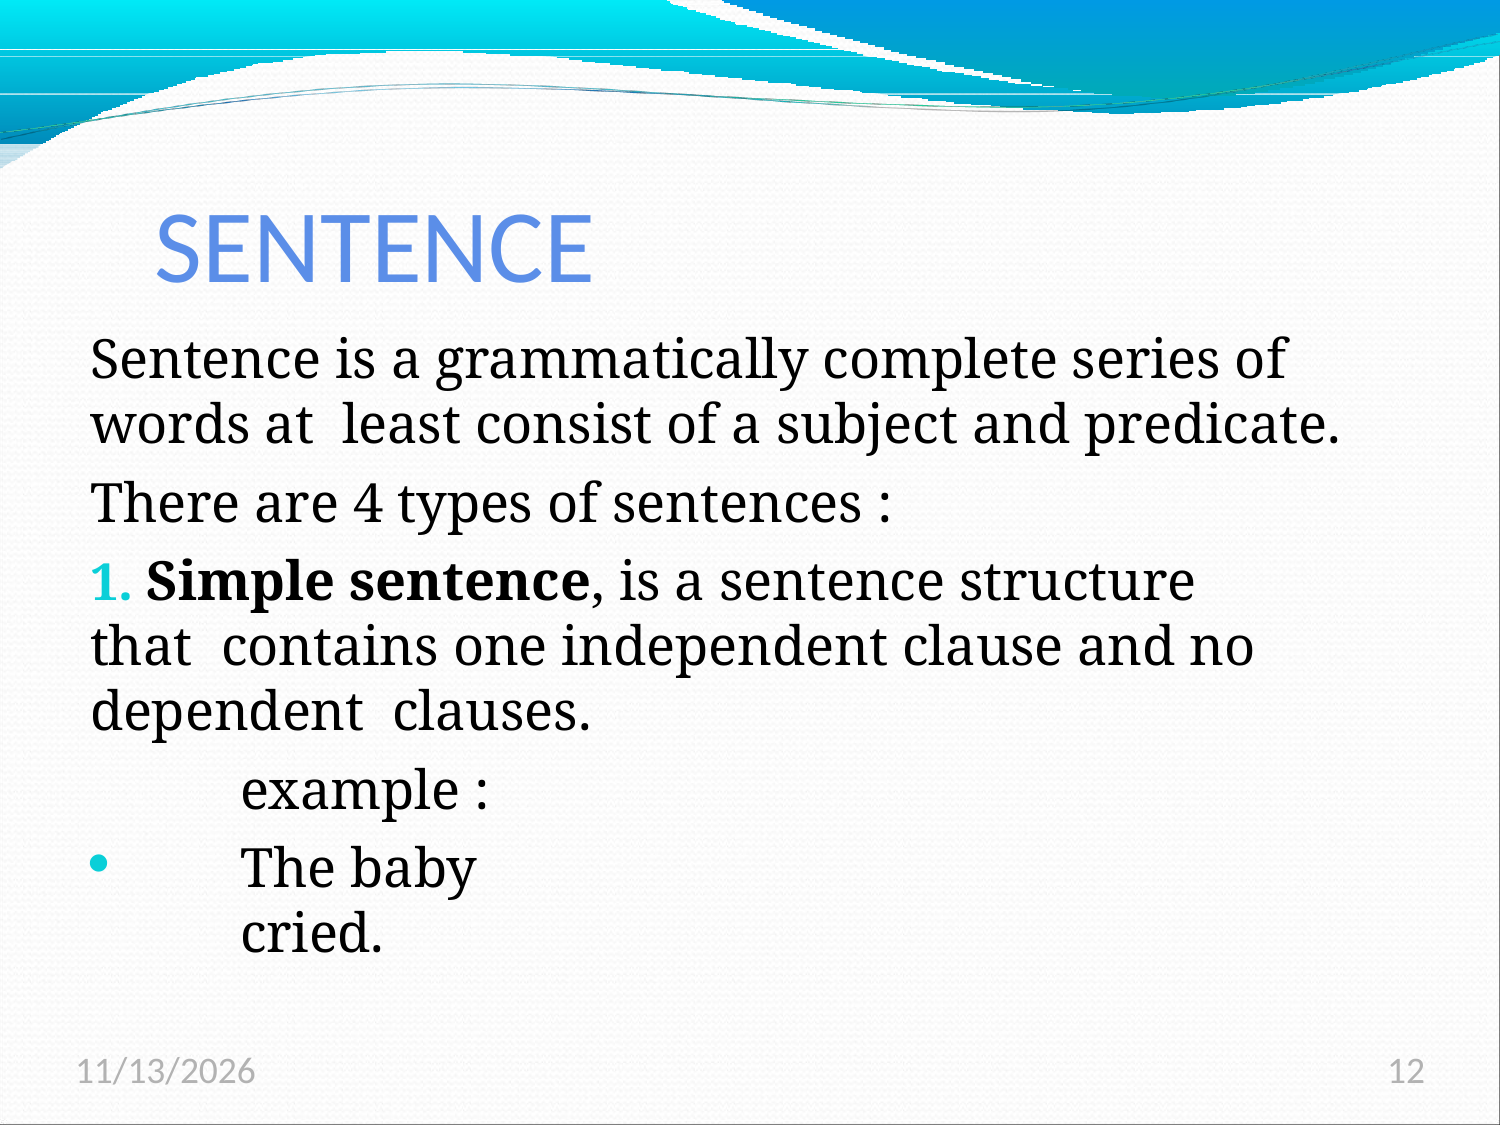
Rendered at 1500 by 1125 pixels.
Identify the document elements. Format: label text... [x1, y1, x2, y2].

text_box  [87, 828, 111, 892]
slide_number 12 [1080, 1046, 1425, 1103]
picture [0, 0, 1500, 1125]
title SENTENCE [152, 176, 598, 322]
text_box The baby cried. [237, 831, 604, 964]
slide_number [75, 1046, 420, 1103]
text_box Sentence is a grammatically complete series of words at least consist of a subject and predicate. There are 4 types of sentences : 1. Simple sentence, is a sentence structure that contains one independent clause and no dependent clauses. example : [87, 322, 1395, 820]
